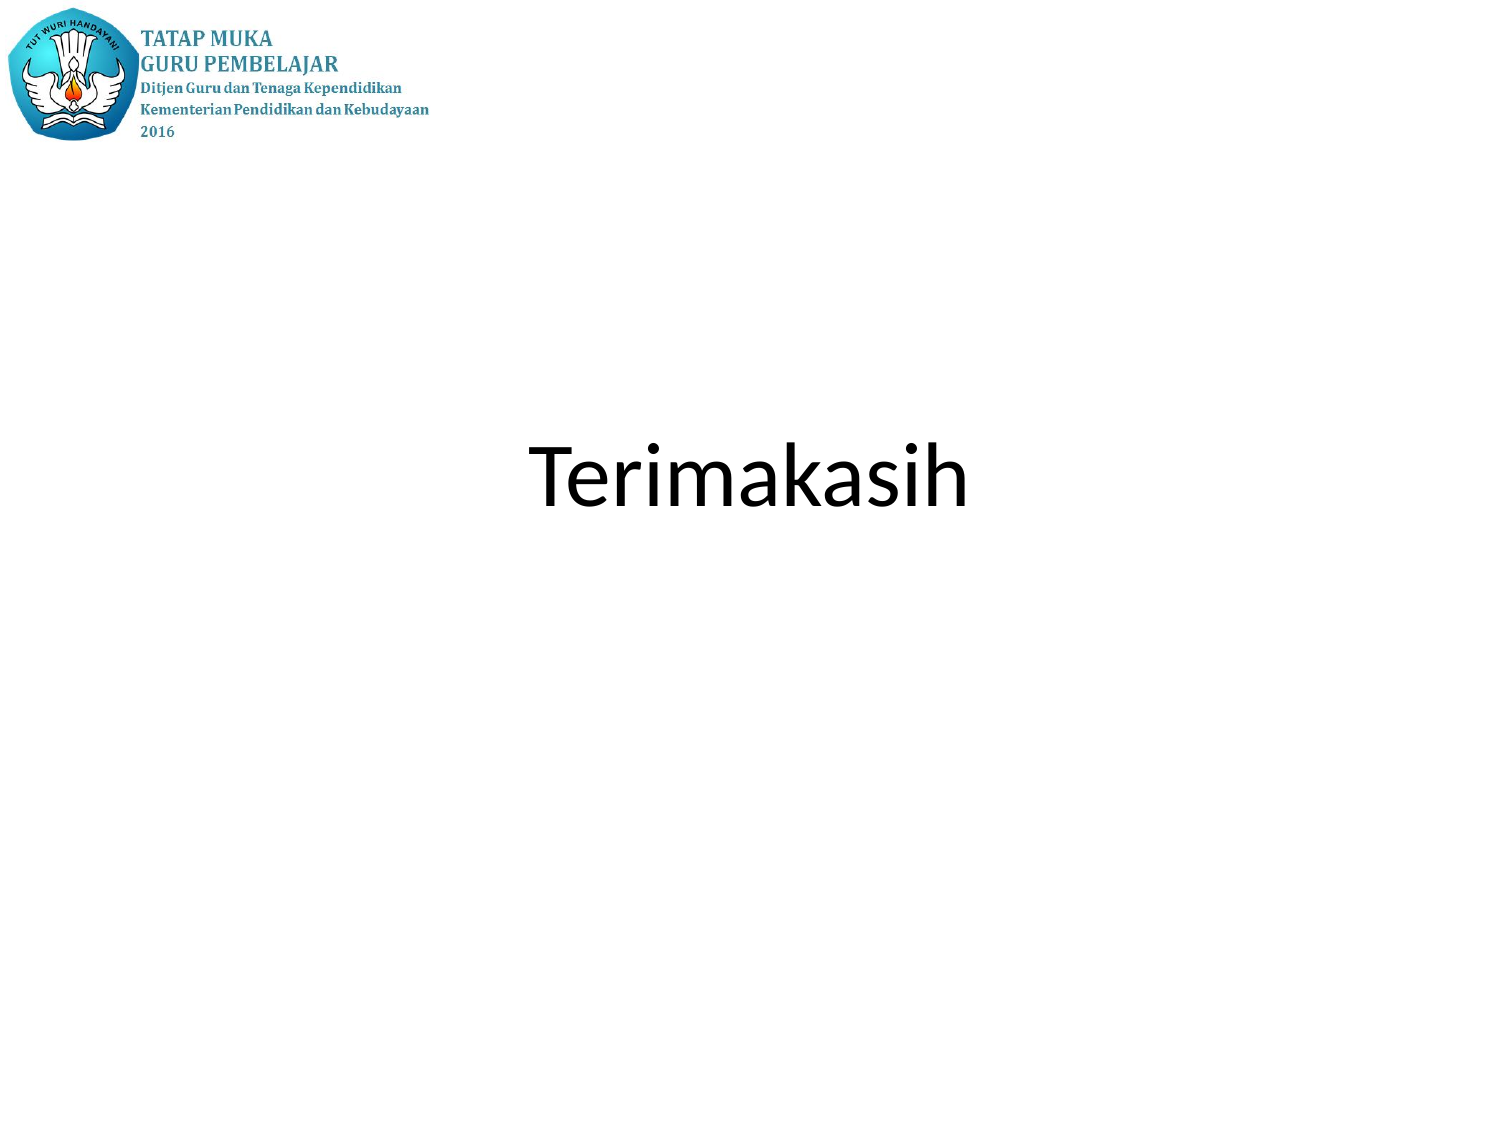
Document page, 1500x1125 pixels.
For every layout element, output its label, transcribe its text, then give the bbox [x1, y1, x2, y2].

picture [5, 0, 441, 149]
title Terimakasih [112, 349, 1388, 591]
